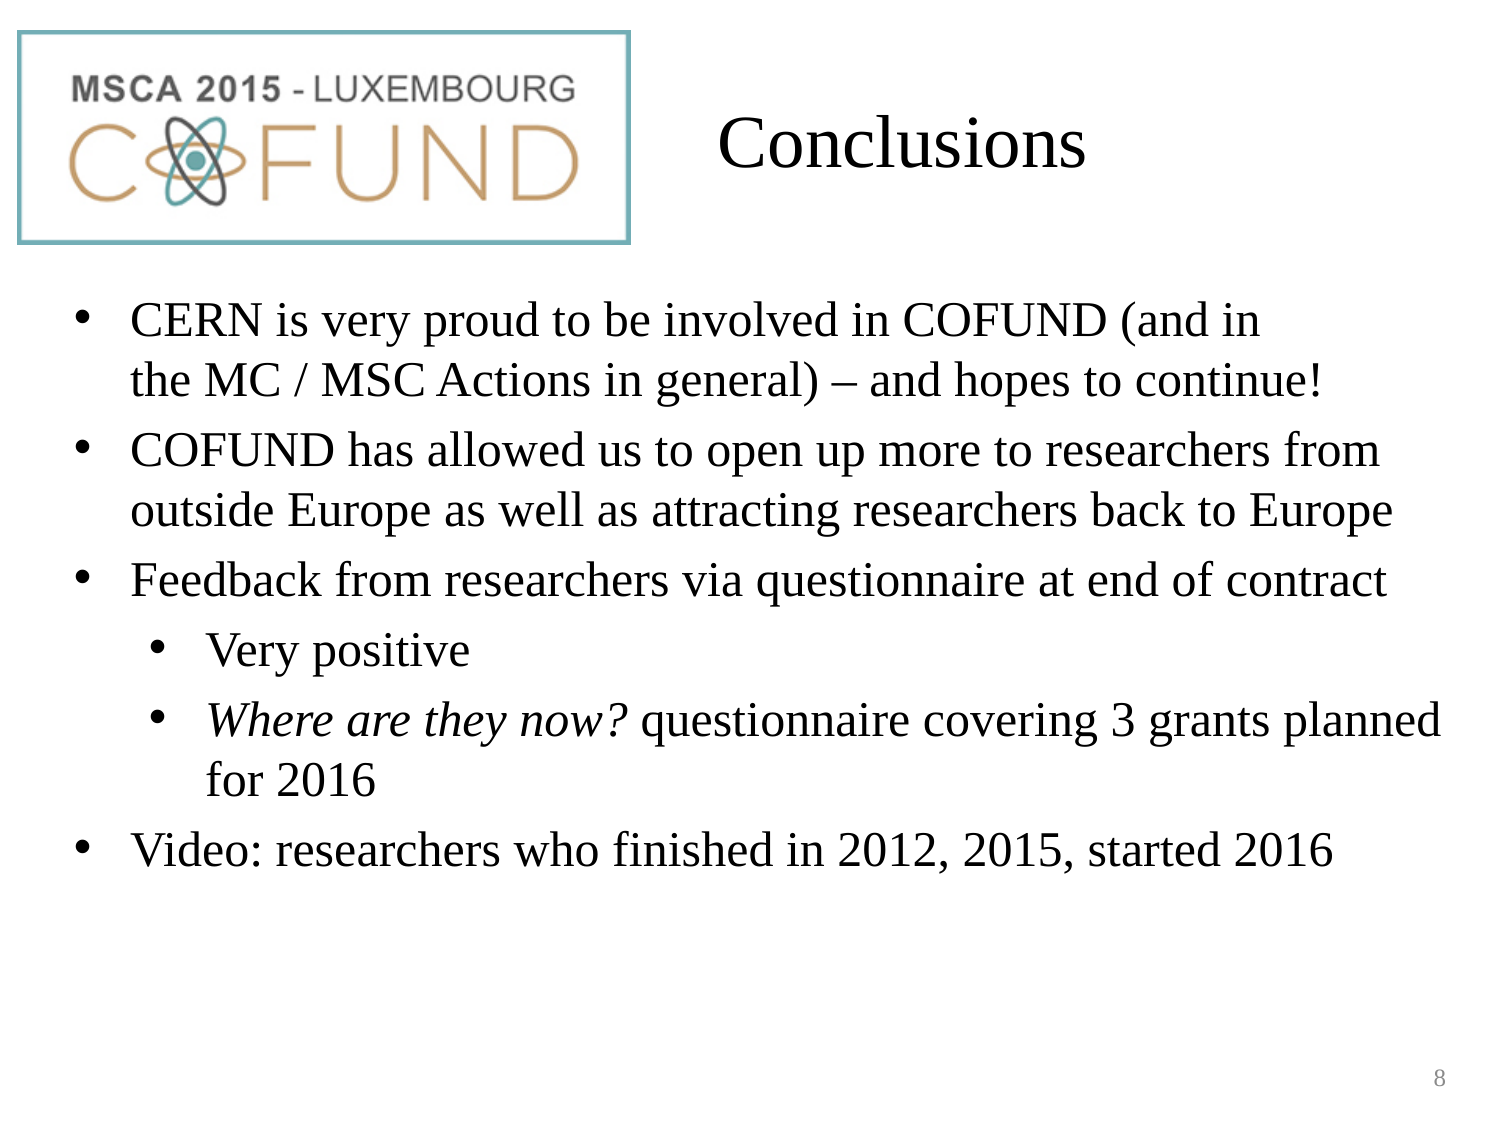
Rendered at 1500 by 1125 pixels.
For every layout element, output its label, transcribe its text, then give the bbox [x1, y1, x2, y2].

footer 8 [986, 1046, 1462, 1107]
text_box Conclusions [702, 30, 1483, 245]
subtitle CERN is very proud to be involved in COFUND (and in the MC / MSC Actions in general) – and hopes to continue! COFUND has allowed us to open up more to researchers from outside Europe as well as attracting researchers back to Europe Feedback from researchers via questionnaire at end of contract Very positive Where are they now? questionnaire covering 3 grants planned for 2016 Video: researchers who finished in 2012, 2015, started 2016 [58, 278, 1483, 1000]
picture [17, 30, 631, 246]
